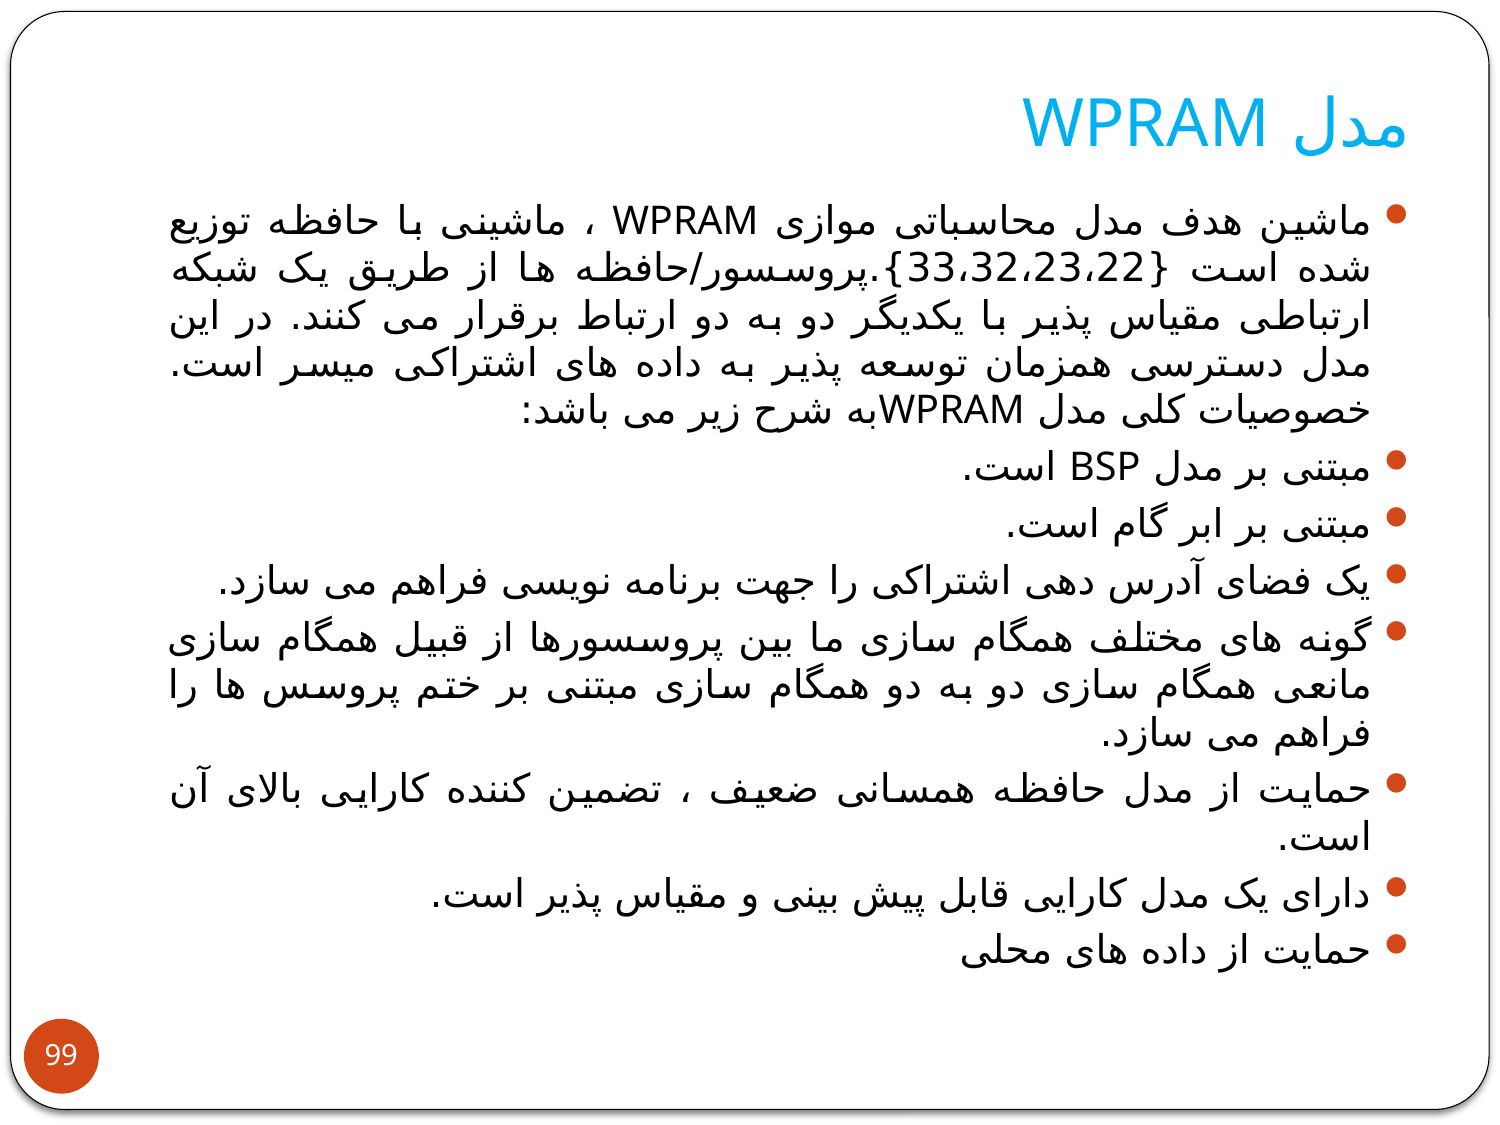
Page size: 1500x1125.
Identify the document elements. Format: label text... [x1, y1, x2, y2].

title مدل WPRAM [150, 45, 1425, 175]
list ماشین هدف مدل محاسباتی موازی WPRAM ، ماشینی با حافظه توزیع شده است {33،32،23،22}.پروسسور/حافظه ها از طریق یک شبکه ارتباطی مقیاس پذیر با یکدیگر دو به دو ارتباط برقرار می کنند. در این مدل دسترسی همزمان توسعه پذیر به داده های اشتراکی میسر است. خصوصیات کلی مدل WPRAMبه شرح زیر می باشد: مبتنی بر مدل BSP است. مبتنی بر ابر گام است. یک فضای آدرس دهی اشتراکی را جهت برنامه نویسی فراهم می سازد. گونه های مختلف همگام سازی ما بین پروسسورها از قبیل همگام سازی مانعی همگام سازی دو به دو همگام سازی مبتنی بر ختم پروسس ها را فراهم می سازد. حمایت از مدل حافظه همسانی ضعیف ، تضمین کننده کارایی بالای آن است. دارای یک مدل کارایی قابل پیش بینی و مقیاس پذیر است. حمایت از داده های محلی [150, 187, 1425, 988]
slide_number 99 [23, 1018, 99, 1094]
